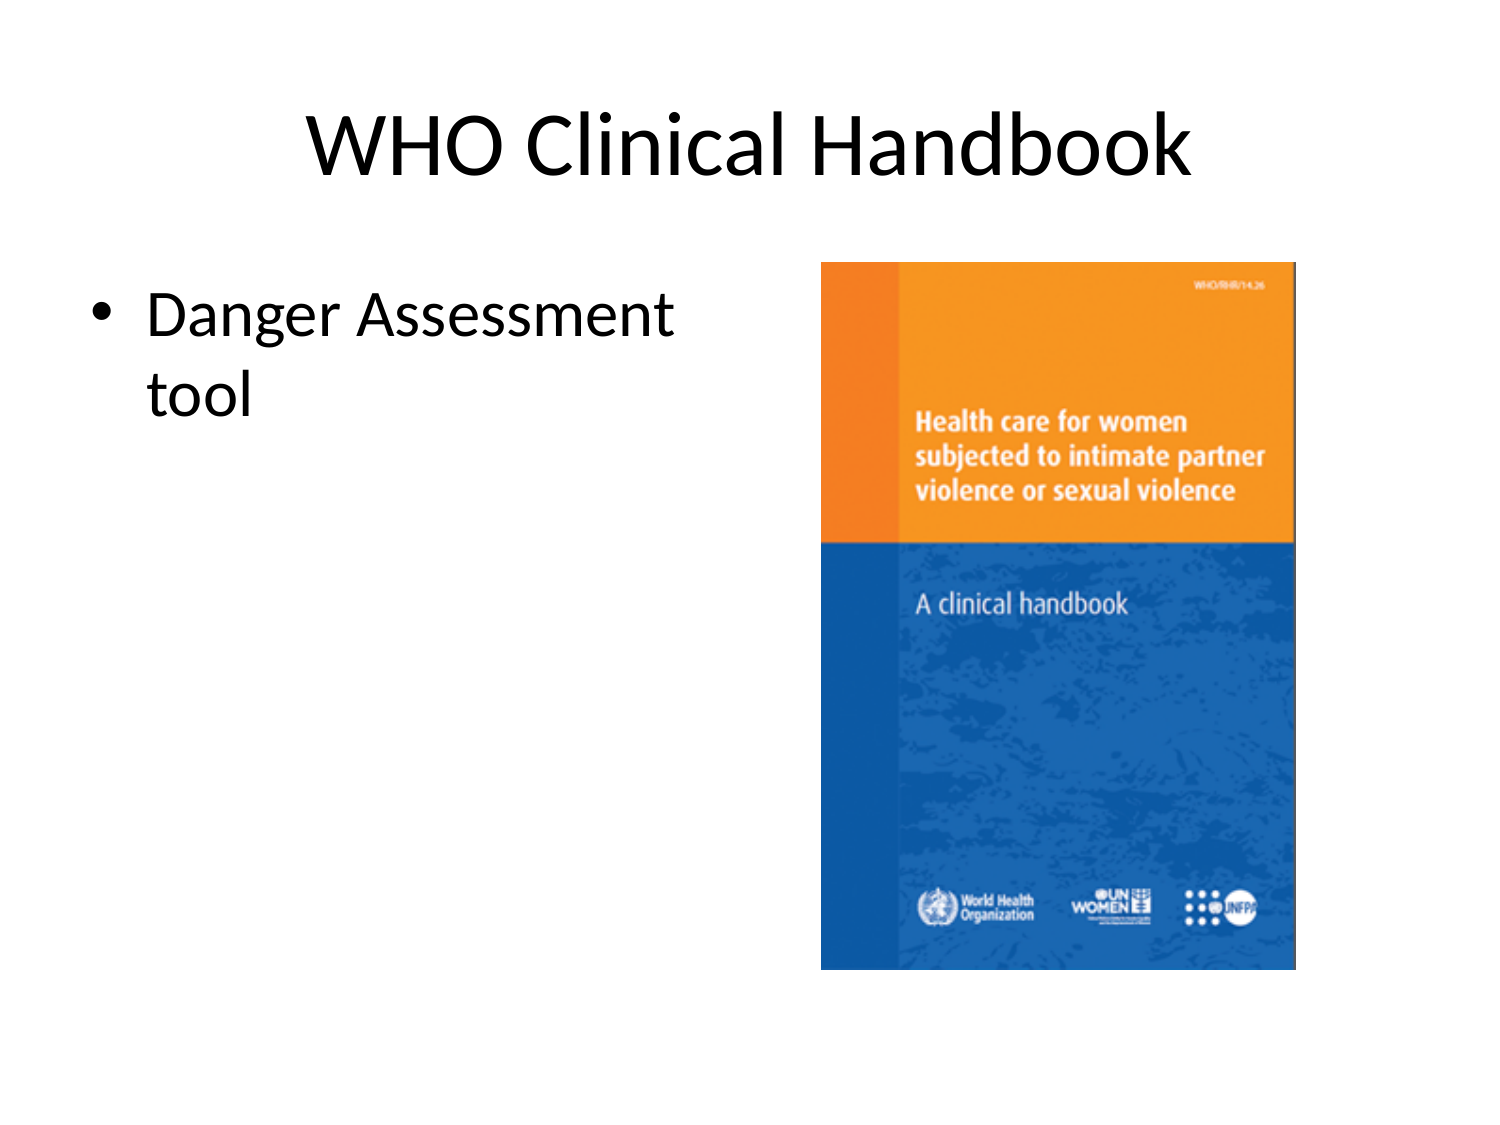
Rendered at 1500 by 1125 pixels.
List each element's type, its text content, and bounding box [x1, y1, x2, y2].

title WHO Clinical Handbook [75, 45, 1425, 233]
list Danger Assessment tool [75, 262, 769, 1005]
picture [821, 262, 1296, 970]
